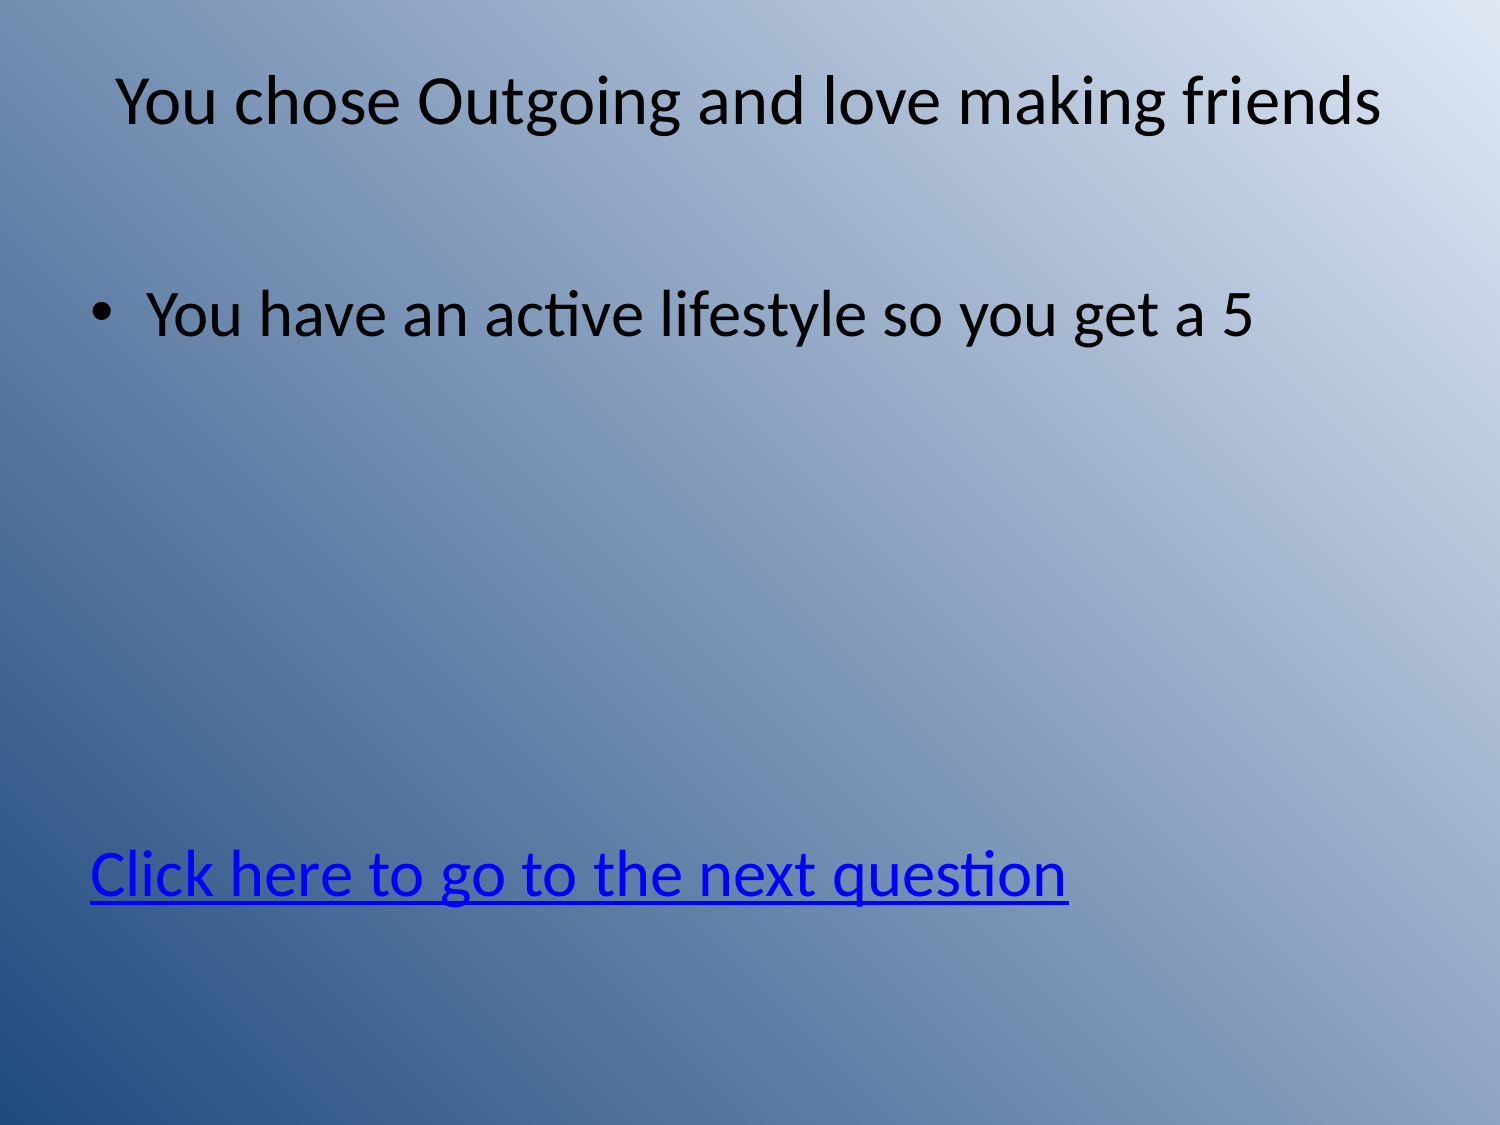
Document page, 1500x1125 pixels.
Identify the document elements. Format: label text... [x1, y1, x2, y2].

list You have an active lifestyle so you get a 5 Click here to go to the next question [75, 262, 1425, 1005]
title You chose Outgoing and love making friends [75, 45, 1425, 233]
